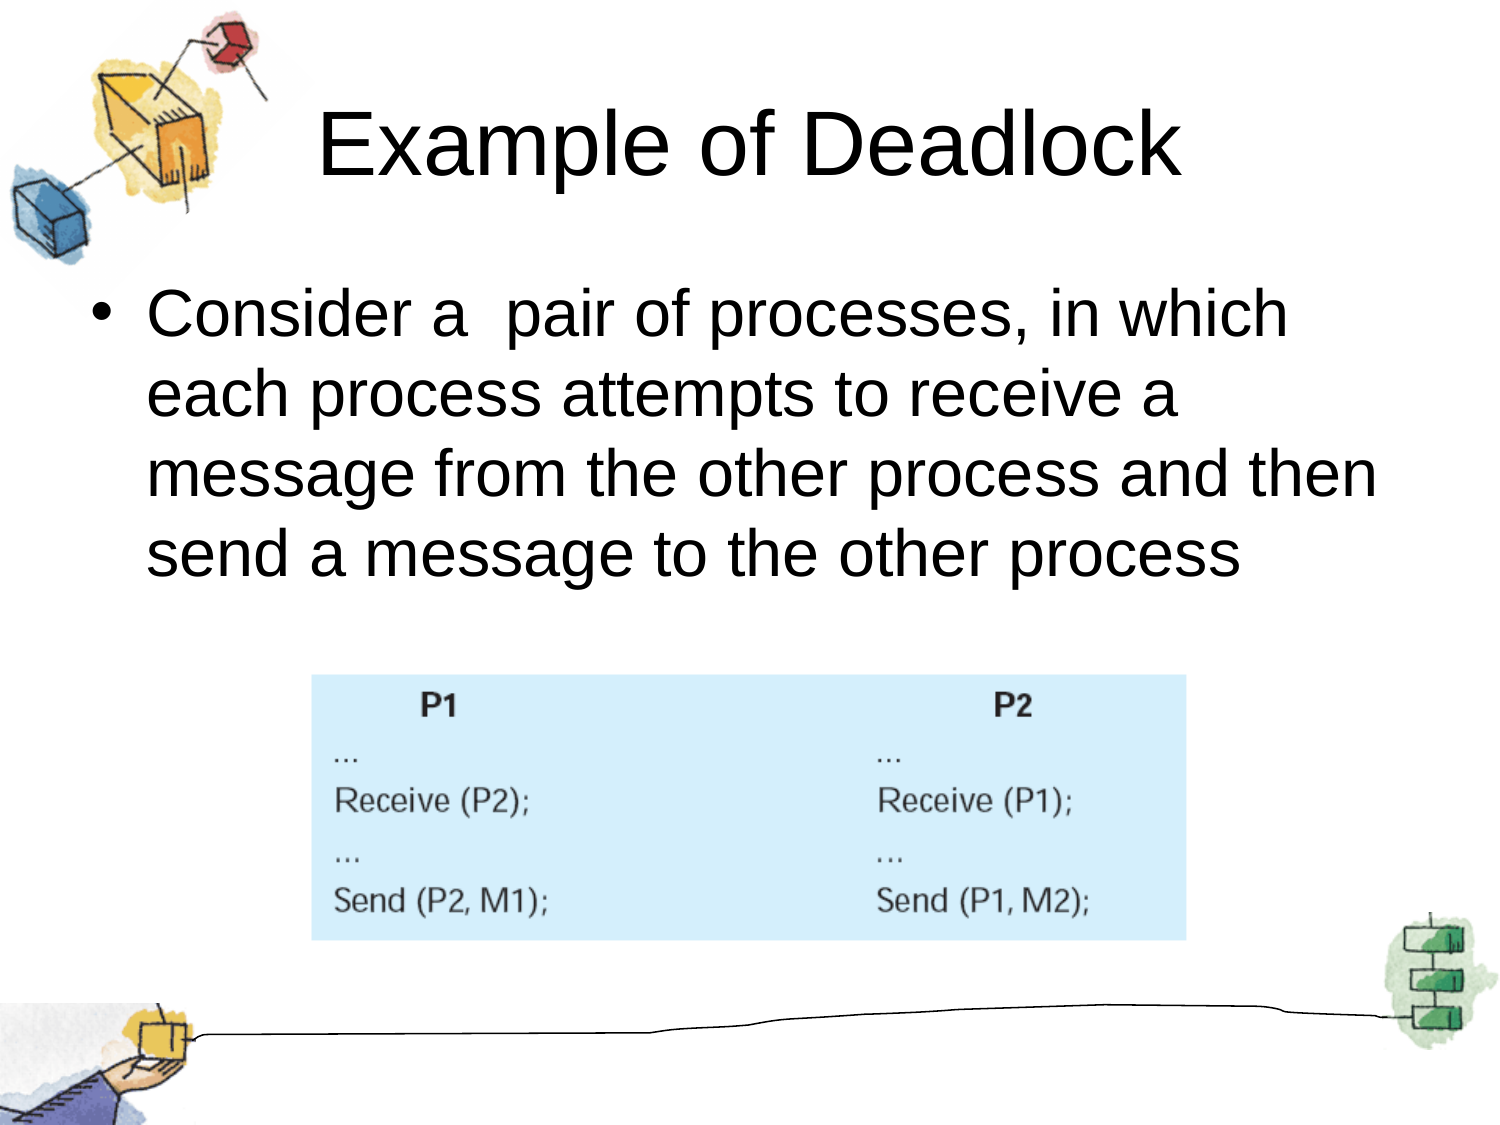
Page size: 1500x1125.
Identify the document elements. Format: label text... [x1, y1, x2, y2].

picture [114, 0, 274, 44]
picture [0, 85, 167, 305]
picture [0, 1003, 196, 1125]
picture [304, 666, 1196, 951]
title Example of Deadlock [74, 44, 1426, 233]
list Consider a pair of processes, in which each process attempts to receive a message from the other process and then send a message to the other process [74, 262, 1426, 651]
picture [1382, 912, 1500, 1050]
